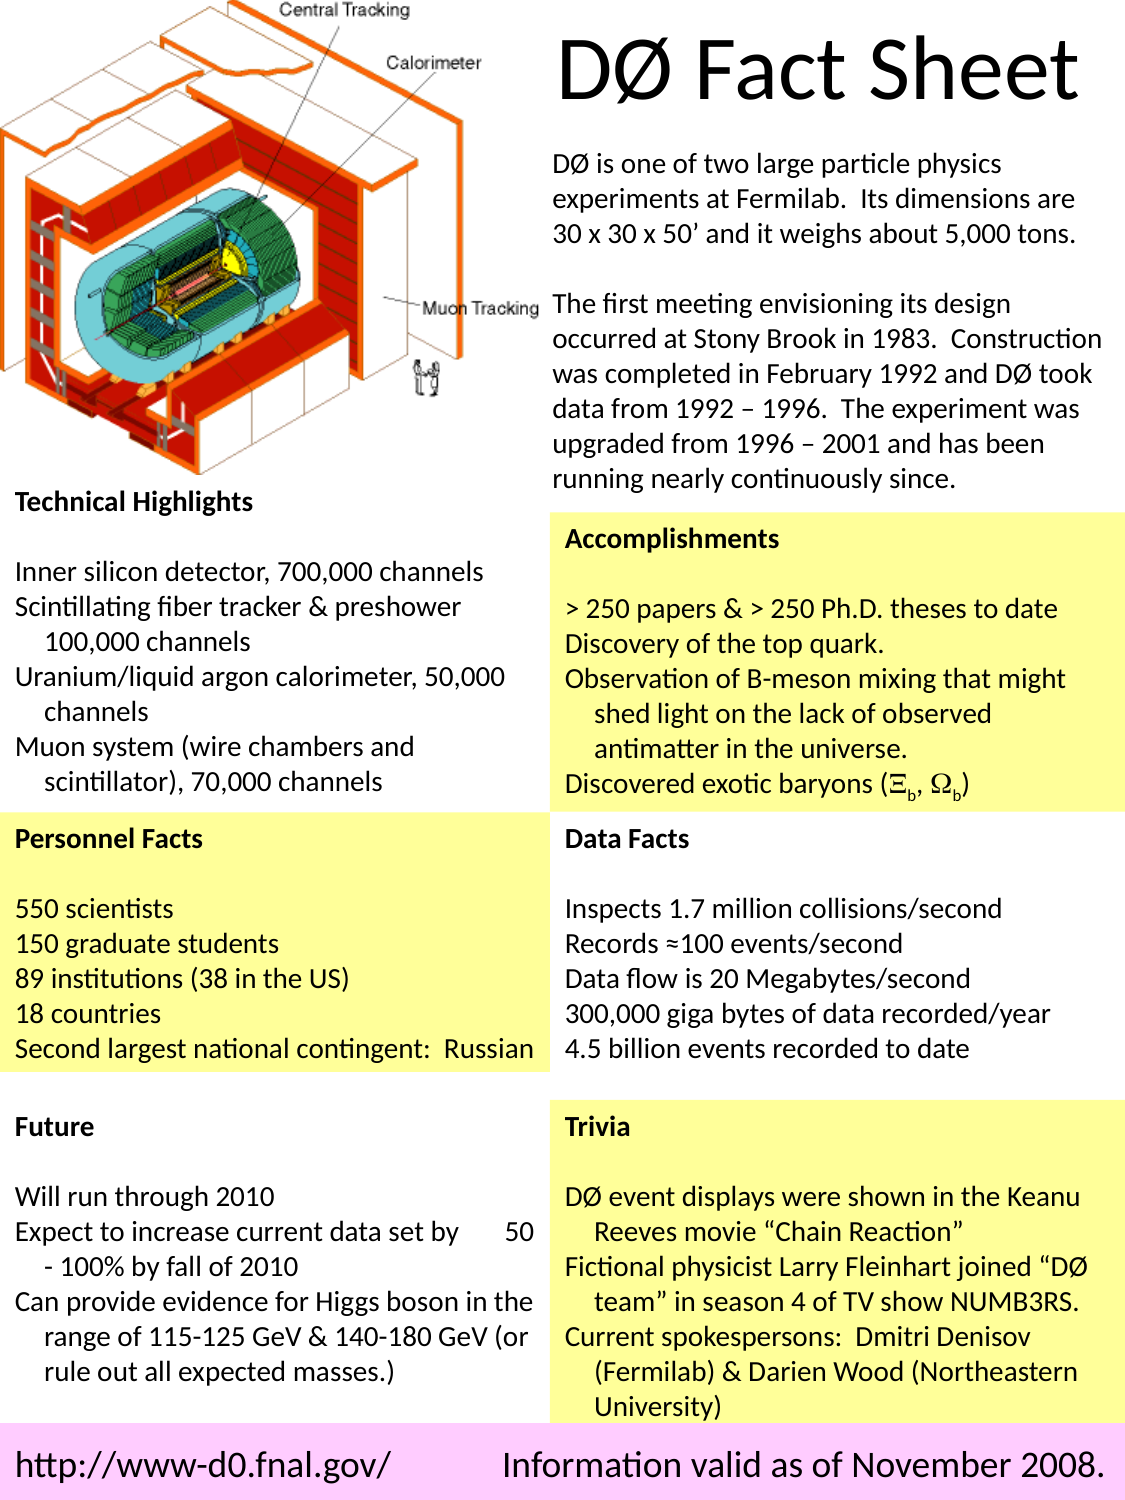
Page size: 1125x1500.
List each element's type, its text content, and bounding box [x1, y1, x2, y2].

text_box Data Facts Inspects 1.7 million collisions/second Records ≈100 events/second Data flow is 20 Megabytes/second 300,000 giga bytes of data recorded/year 4.5 billion events recorded to date [549, 812, 1125, 1107]
text_box Accomplishments > 250 papers & > 250 Ph.D. theses to date Discovery of the top quark. Observation of B-meson mixing that might shed light on the lack of observed antimatter in the universe. Discovered exotic baryons (Xb, Wb) [549, 512, 1125, 812]
text_box Future Will run through 2010 Expect to increase current data set by 50 - 100% by fall of 2010 Can provide evidence for Higgs boson in the range of 115-125 GeV & 140-180 GeV (or rule out all expected masses.) [0, 1099, 550, 1395]
text_box Trivia DØ event displays were shown in the Keanu Reeves movie “Chain Reaction” Fictional physicist Larry Fleinhart joined “DØ team” in season 4 of TV show NUMB3RS. Current spokespersons: Dmitri Denisov (Fermilab) & Darien Wood (Northeastern University) [549, 1107, 1125, 1423]
text_box Technical Highlights Inner silicon detector, 700,000 channels Scintillating fiber tracker & preshower 100,000 channels Uranium/liquid argon calorimeter, 50,000 channels Muon system (wire chambers and scintillator), 70,000 channels [0, 474, 550, 805]
text_box Personnel Facts 550 scientists 150 graduate students 89 institutions (38 in the US) 18 countries Second largest national contingent: Russian [0, 812, 549, 1072]
title DØ Fact Sheet [540, 0, 1125, 125]
picture [0, 0, 540, 476]
text_box Information valid as of November 2008. [487, 1432, 1122, 1493]
text_box DØ is one of two large particle physics experiments at Fermilab. Its dimensions are 30 x 30 x 50’ and it weighs about 5,000 tons. The first meeting envisioning its design occurred at Stony Brook in 1983. Construction was completed in February 1992 and DØ took data from 1992 – 1996. The experiment was upgraded from 1996 – 2001 and has been running nearly continuously since. [543, 137, 1125, 502]
text_box http://www-d0.fnal.gov/ [0, 1423, 1125, 1500]
